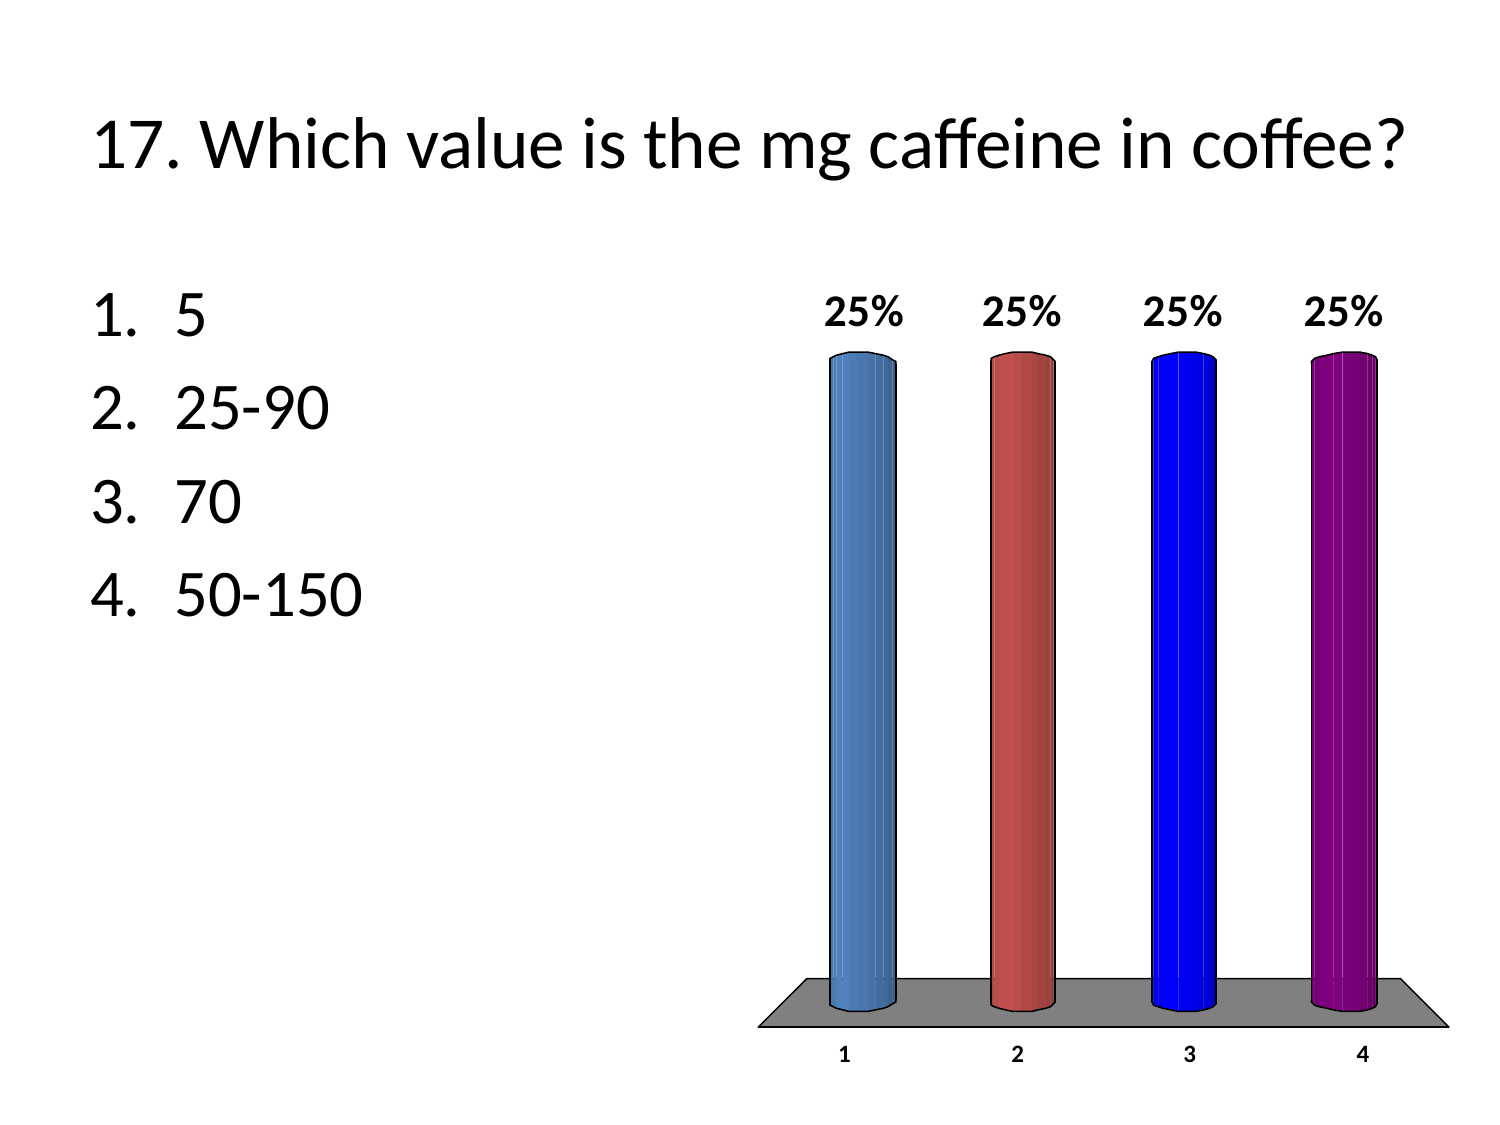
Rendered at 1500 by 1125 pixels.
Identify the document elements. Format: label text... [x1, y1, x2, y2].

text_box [739, 270, 1490, 1115]
title 17. Which value is the mg caffeine in coffee? [75, 45, 1425, 233]
list 5 25-90 70 50-150 [75, 262, 750, 1005]
